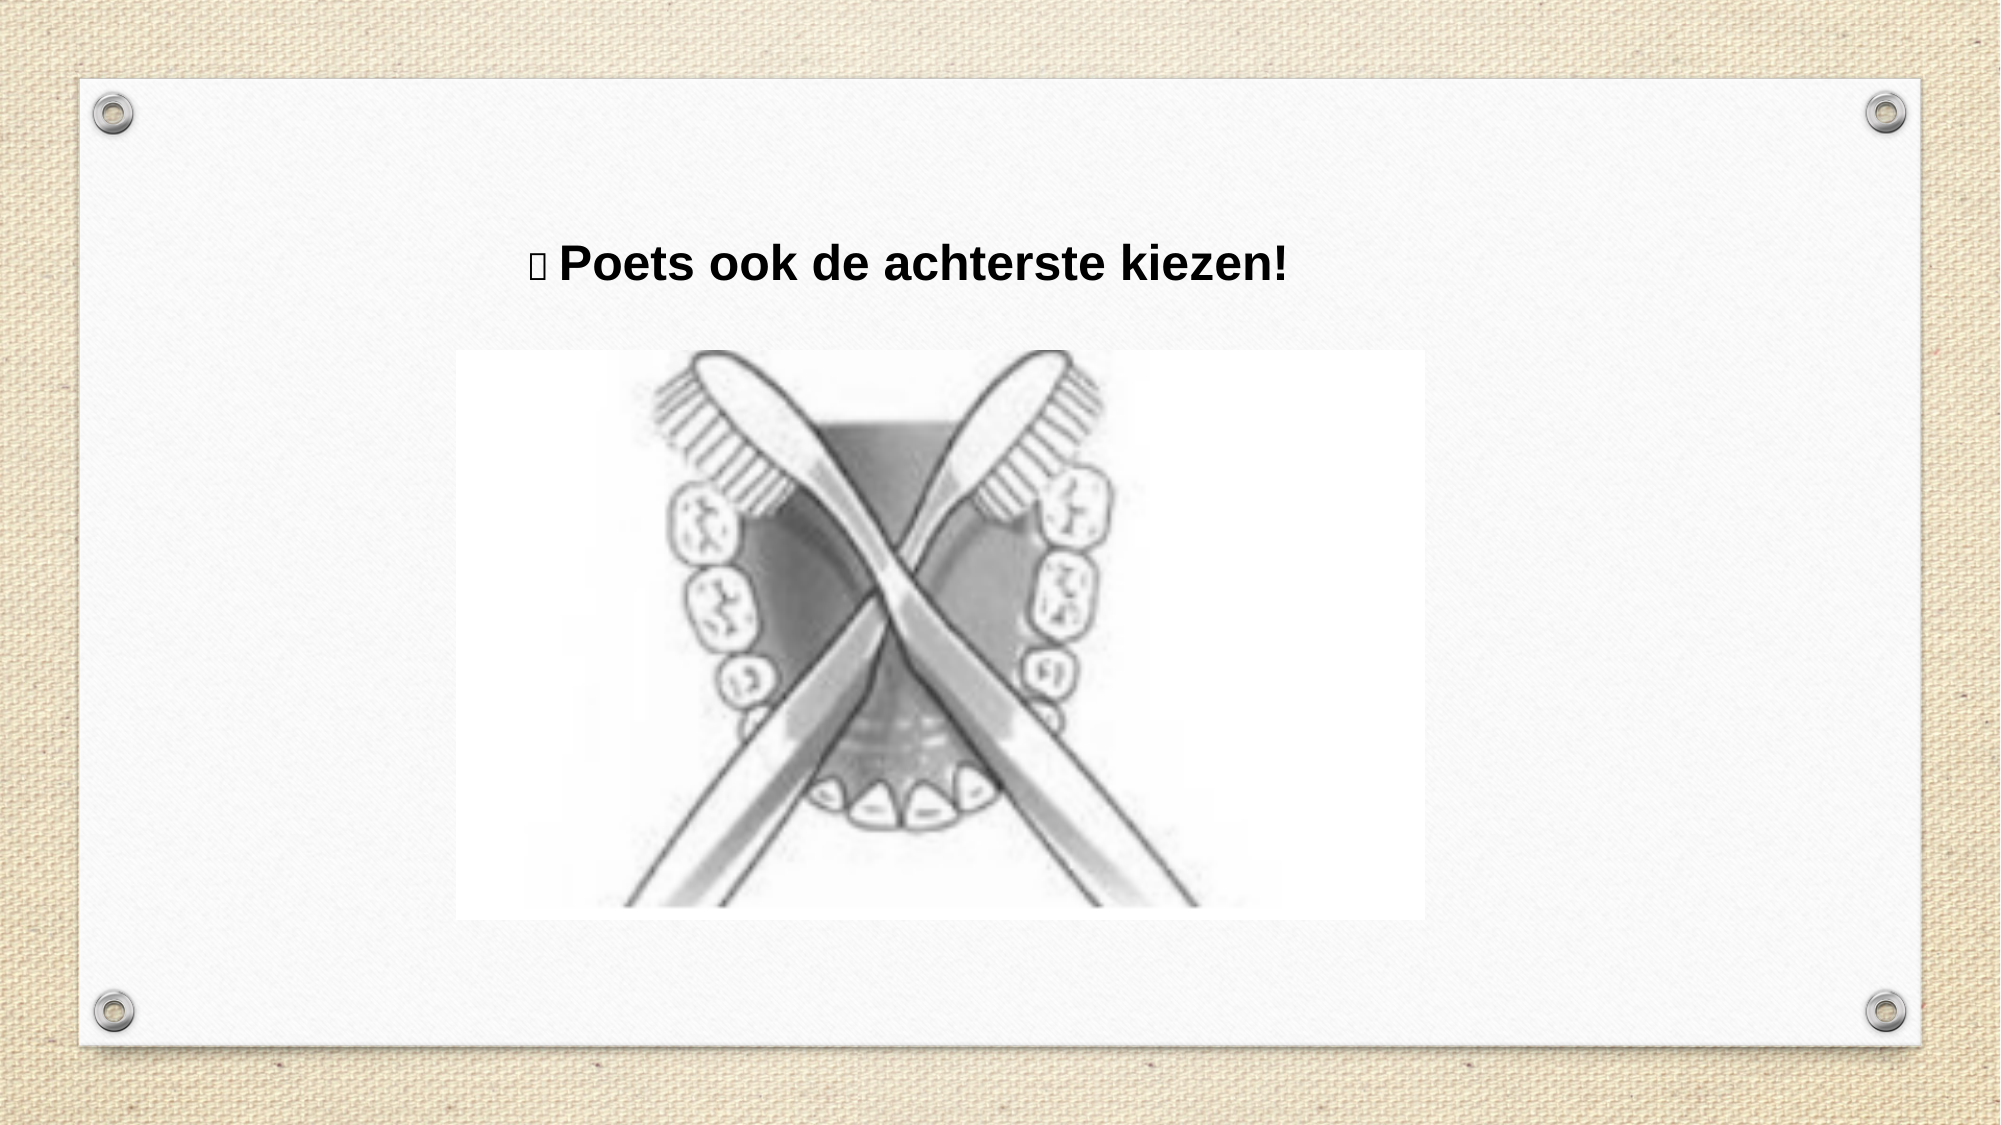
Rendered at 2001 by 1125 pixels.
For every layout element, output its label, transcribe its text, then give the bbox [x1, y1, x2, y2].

picture [0, 0, 2001, 1125]
text_box  Poets ook de achterste kiezen! [511, 222, 1381, 298]
